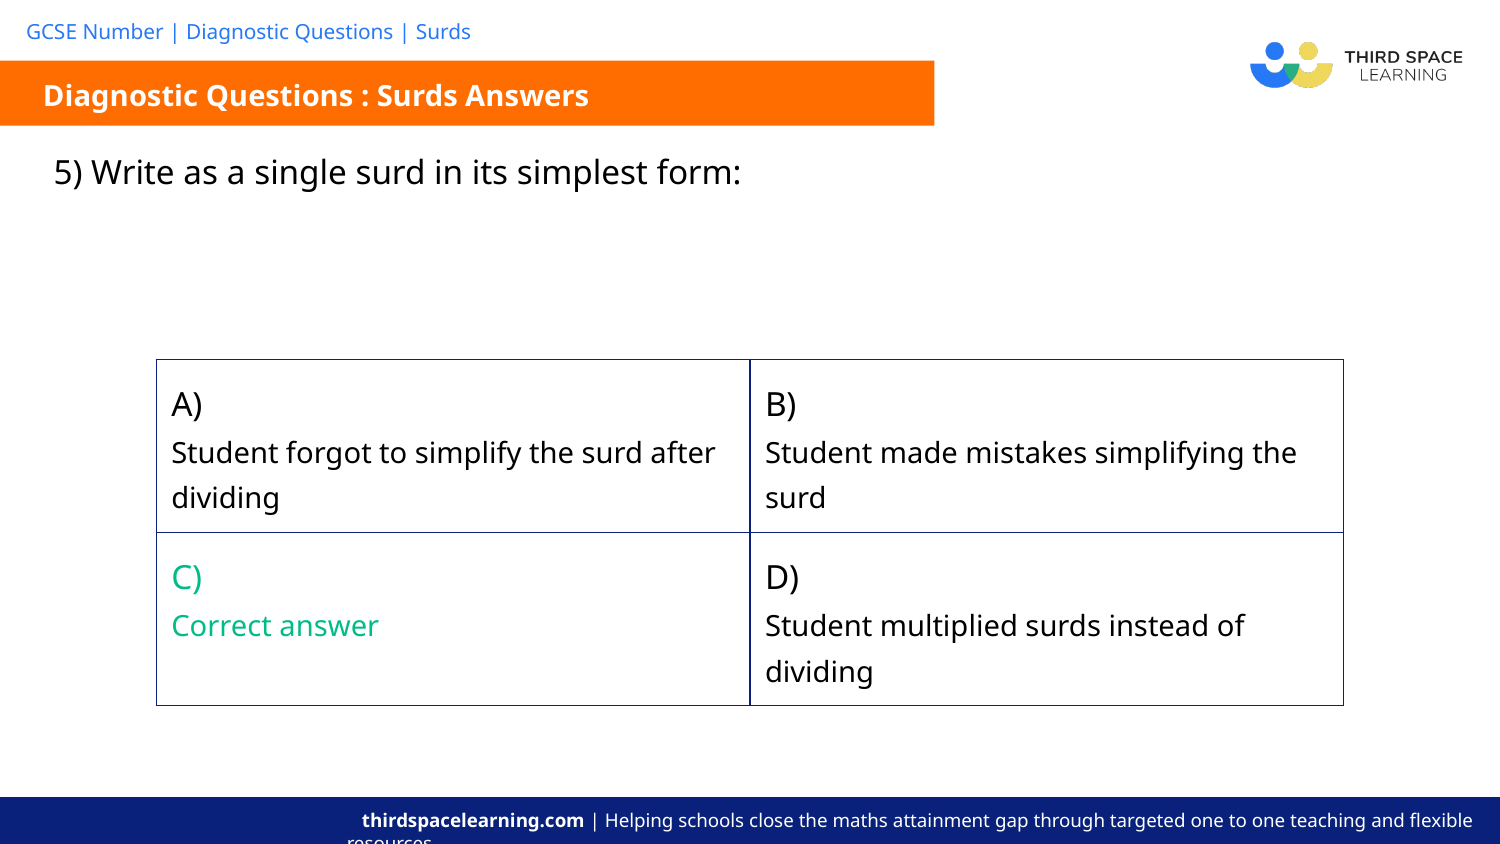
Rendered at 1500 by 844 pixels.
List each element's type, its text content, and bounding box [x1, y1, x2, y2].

picture [1250, 33, 1465, 99]
text_box Diagnostic Questions : Surds Answers [27, 61, 778, 127]
